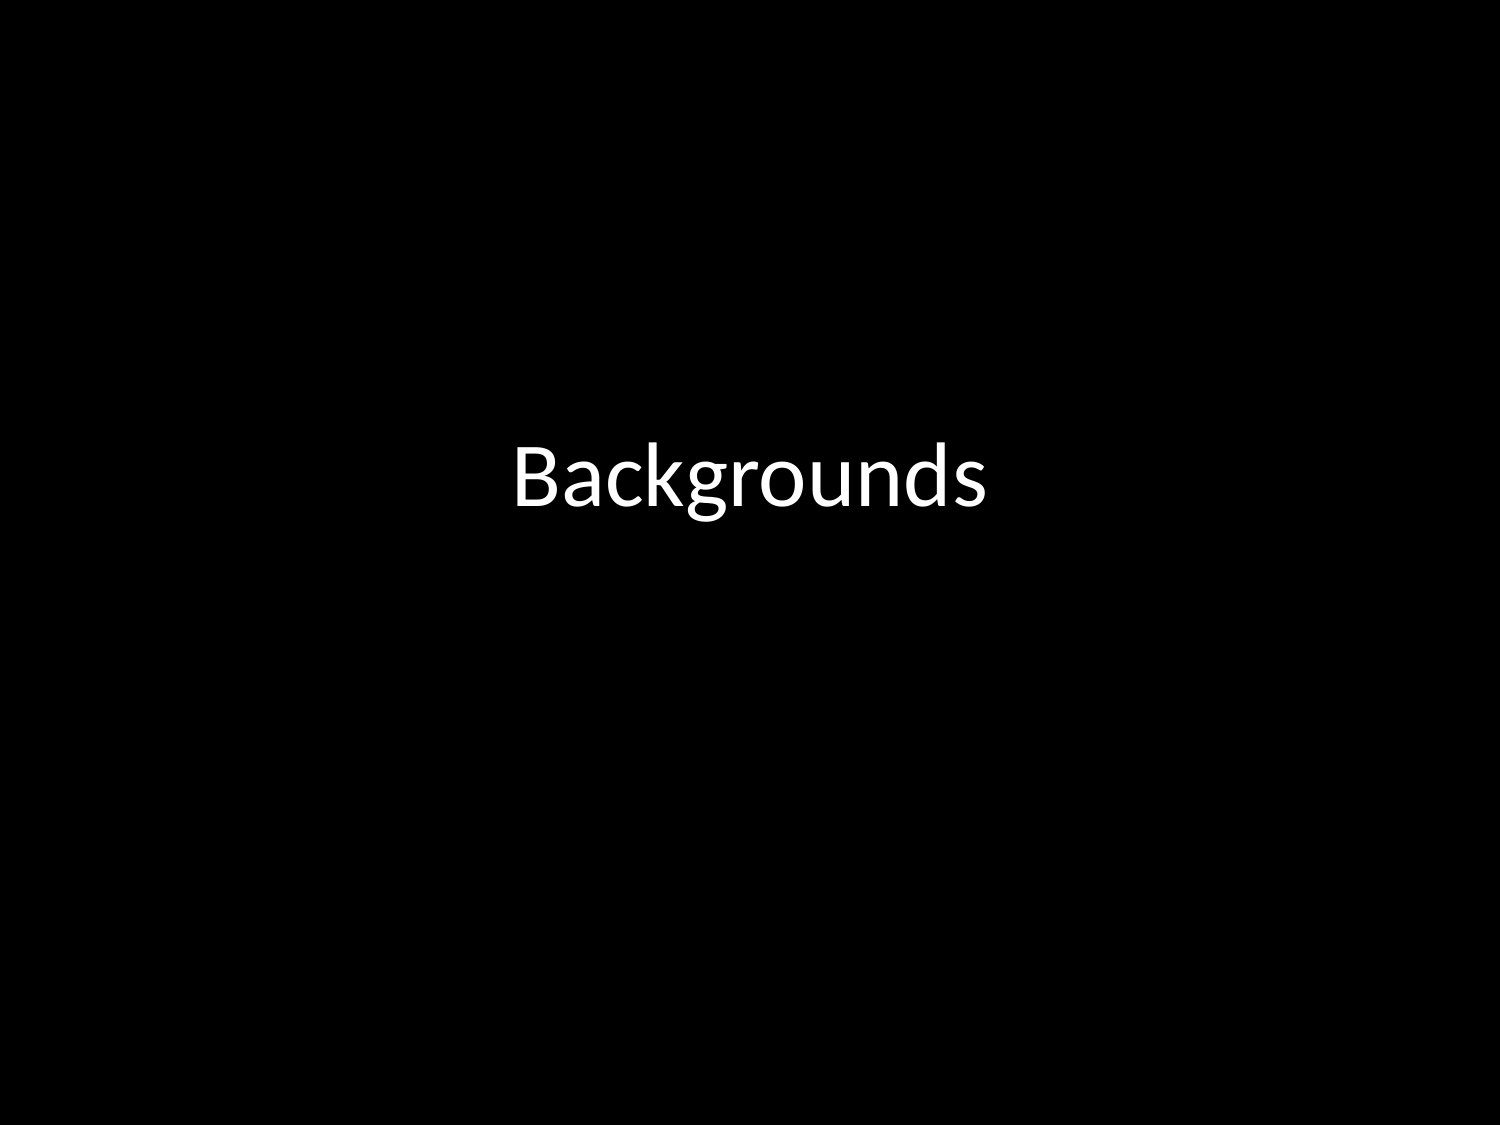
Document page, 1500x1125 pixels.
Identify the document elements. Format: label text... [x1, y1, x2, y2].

title Backgrounds [112, 349, 1388, 591]
